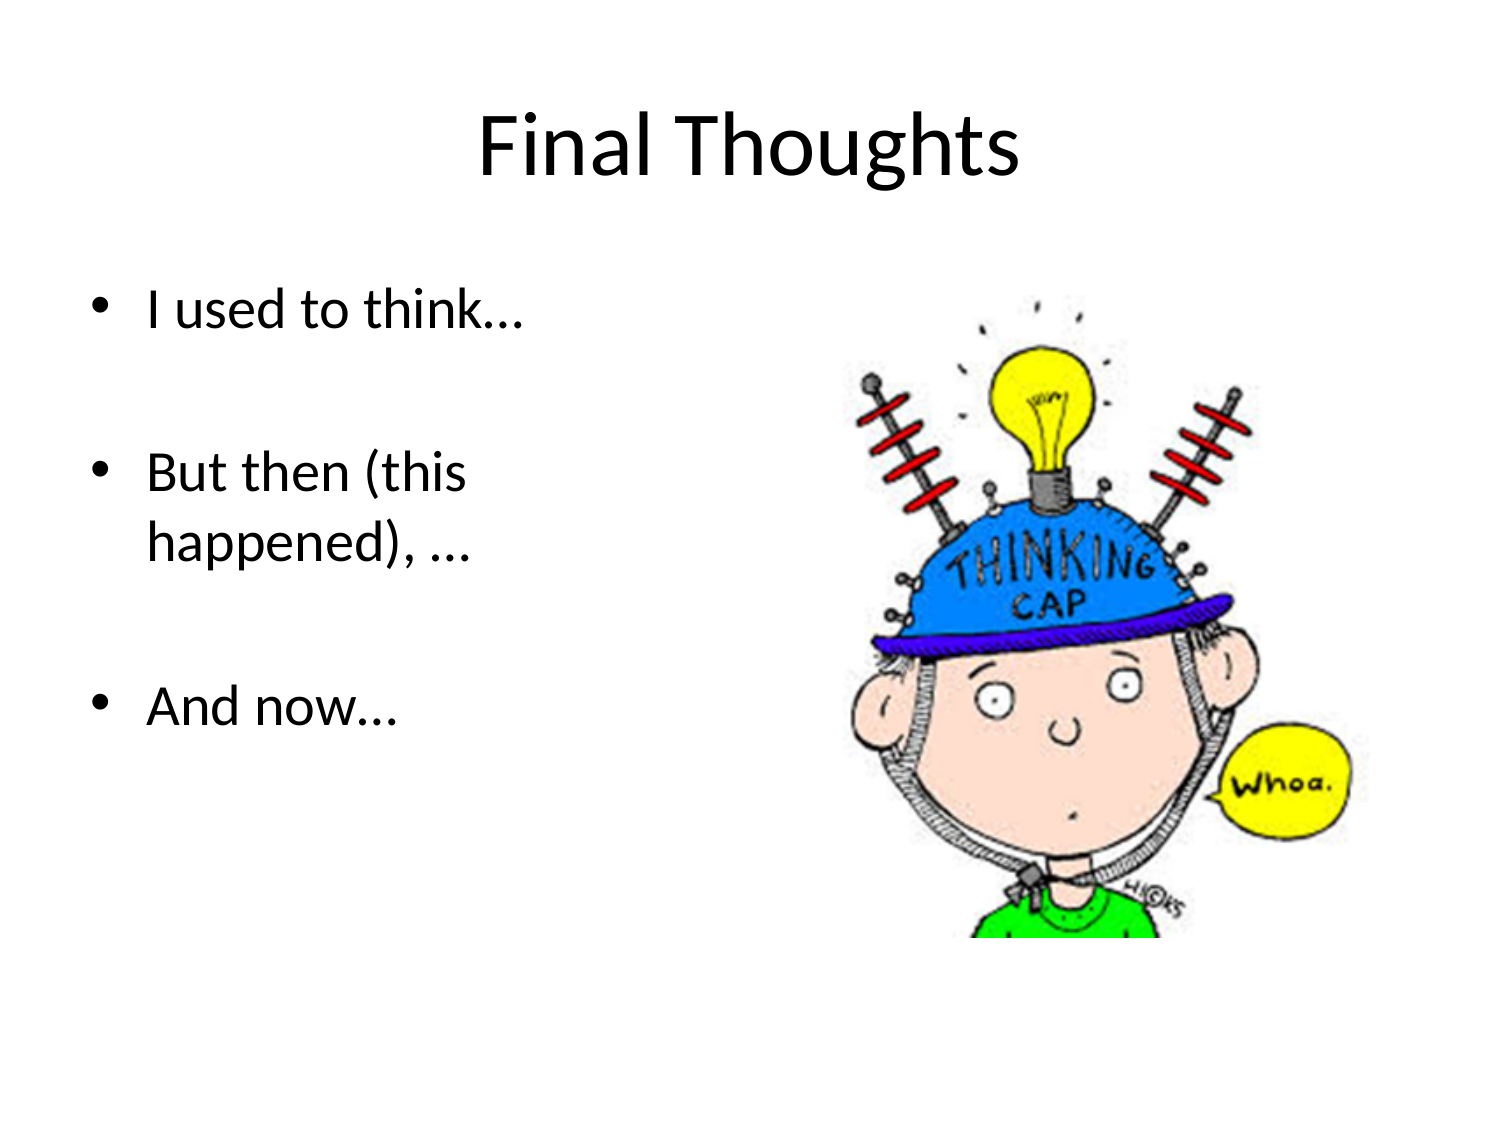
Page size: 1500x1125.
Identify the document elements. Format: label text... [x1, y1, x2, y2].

list I used to think… But then (this happened), … And now… [75, 262, 738, 1005]
picture [799, 274, 1372, 938]
title Final Thoughts [75, 45, 1425, 233]
